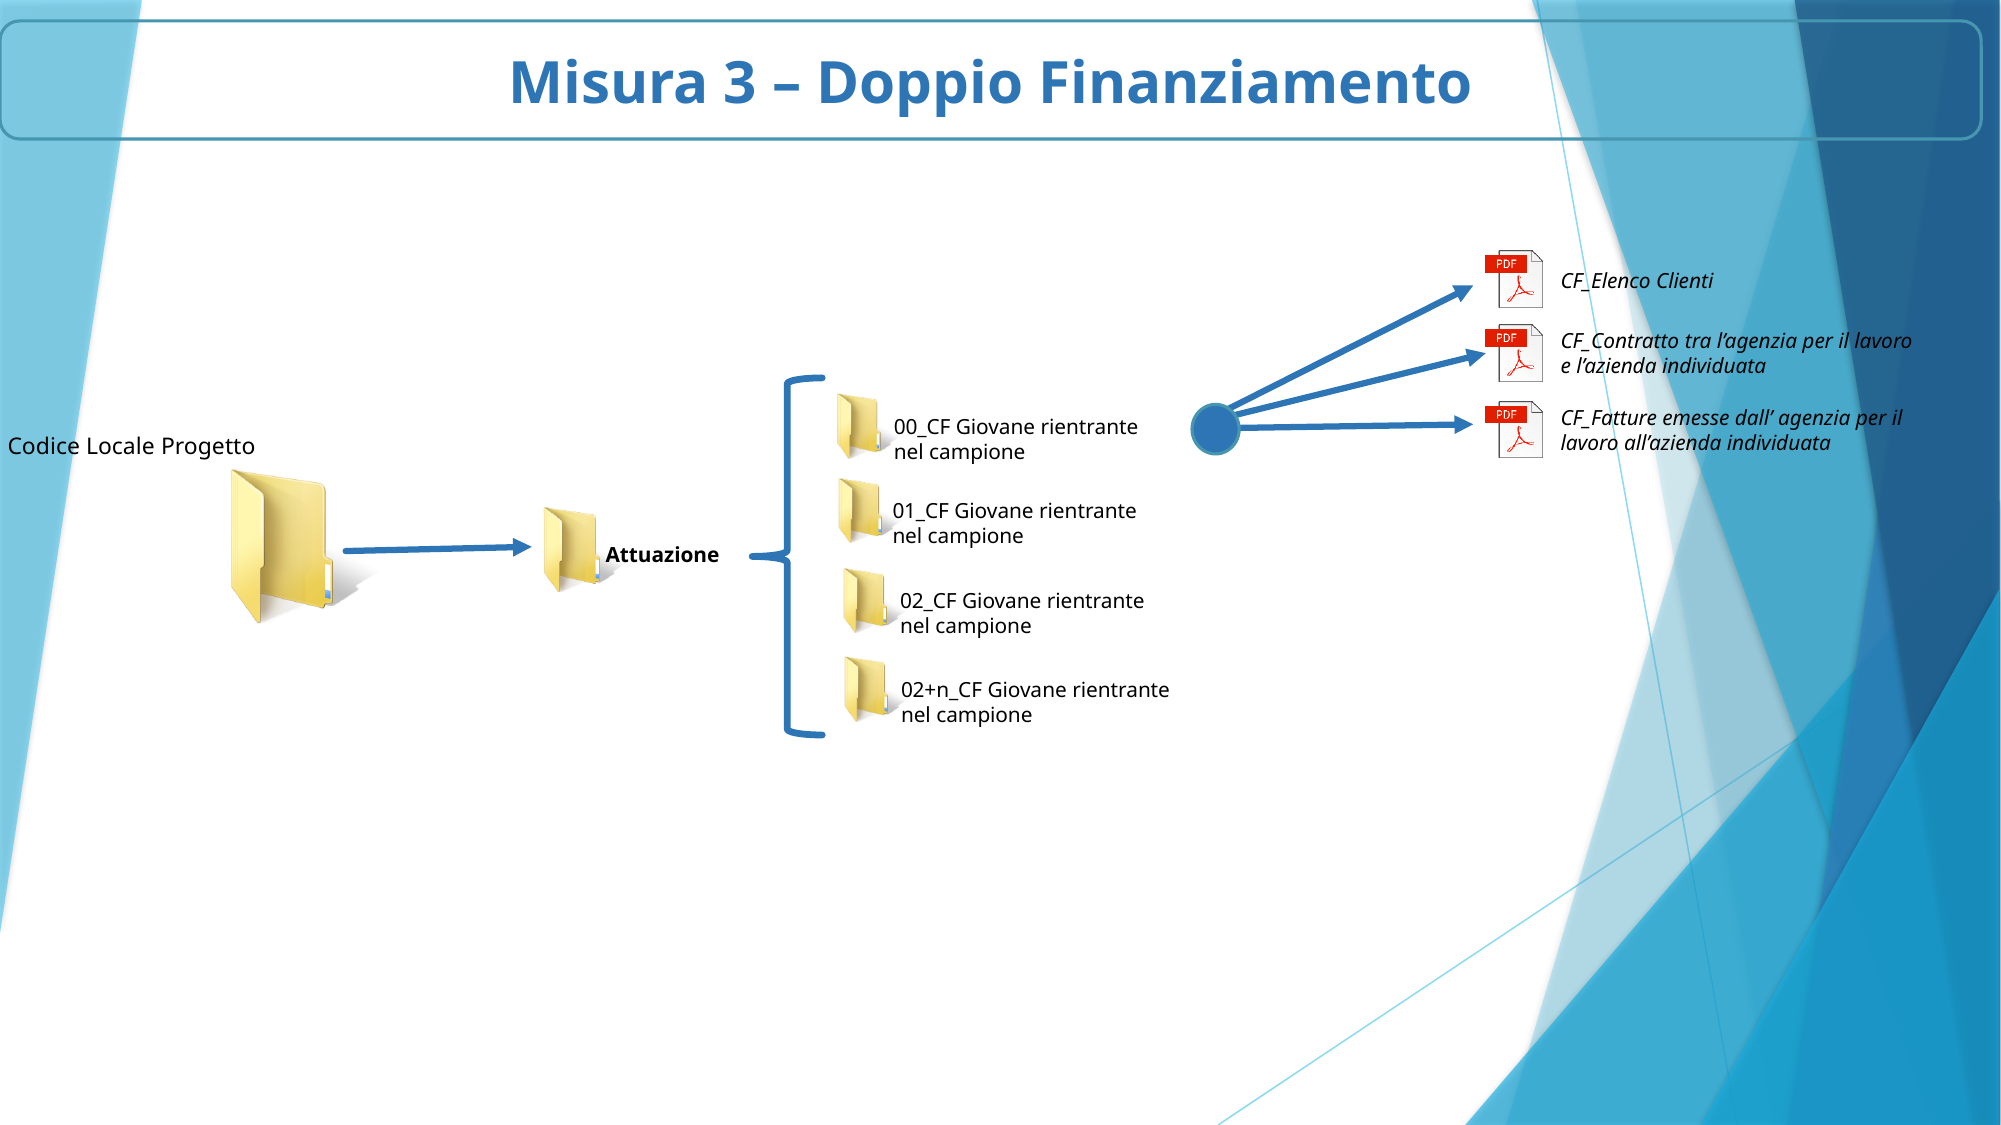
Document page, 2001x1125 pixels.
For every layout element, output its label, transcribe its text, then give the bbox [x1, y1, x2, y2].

text_box Misura 3 – Doppio Finanziamento [0, 19, 1983, 141]
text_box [0, 250, 1931, 736]
